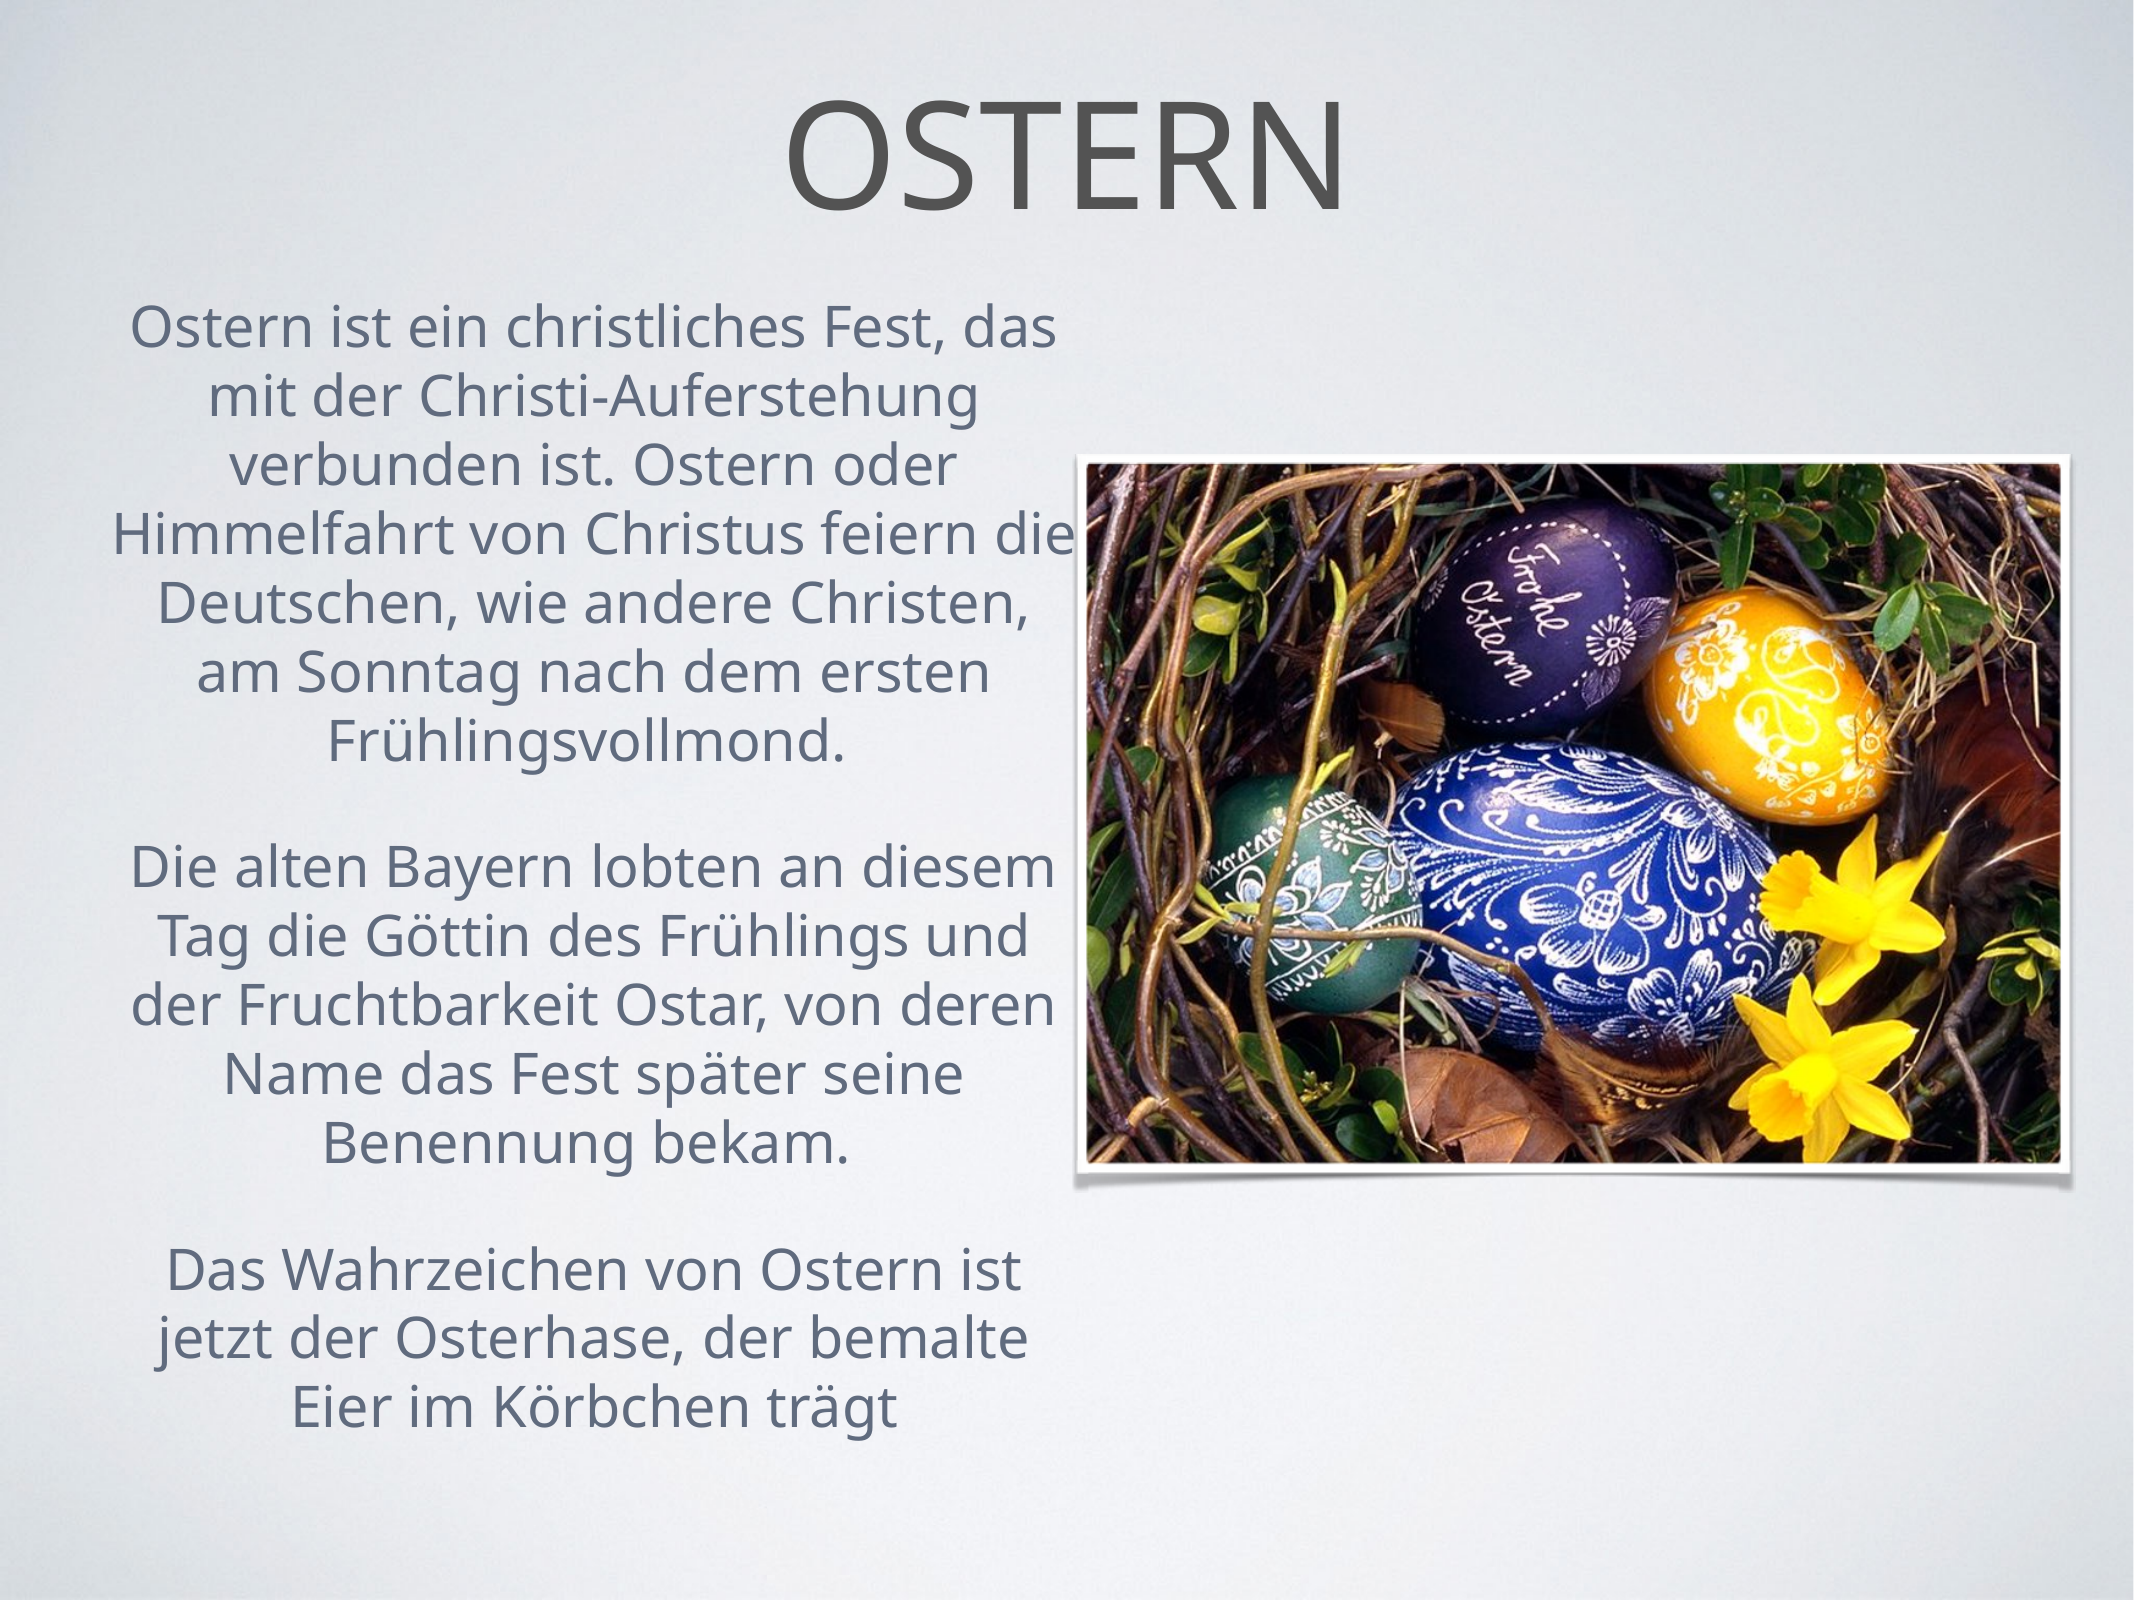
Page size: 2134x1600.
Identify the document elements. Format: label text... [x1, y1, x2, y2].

picture [0, 0, 2134, 1600]
list Ostern ist ein christliches Fest, das mit der Christi-Auferstehung verbunden ist. Ostern oder Himmelfahrt von Christus feiern die Deutschen, wie andere Christen, am Sonntag nach dem ersten Frühlingsvollmond. Die alten Bayern lobten an diesem Tag die Göttin des Frühlings und der Fruchtbarkeit Ostar, von deren Name das Fest später seine Benennung bekam. Das Wahrzeichen von Ostern ist jetzt der Osterhase, der bemalte Eier im Körbchen trägt [97, 279, 1091, 1451]
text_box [1072, 454, 2076, 1194]
title Ostern [58, 43, 2076, 255]
